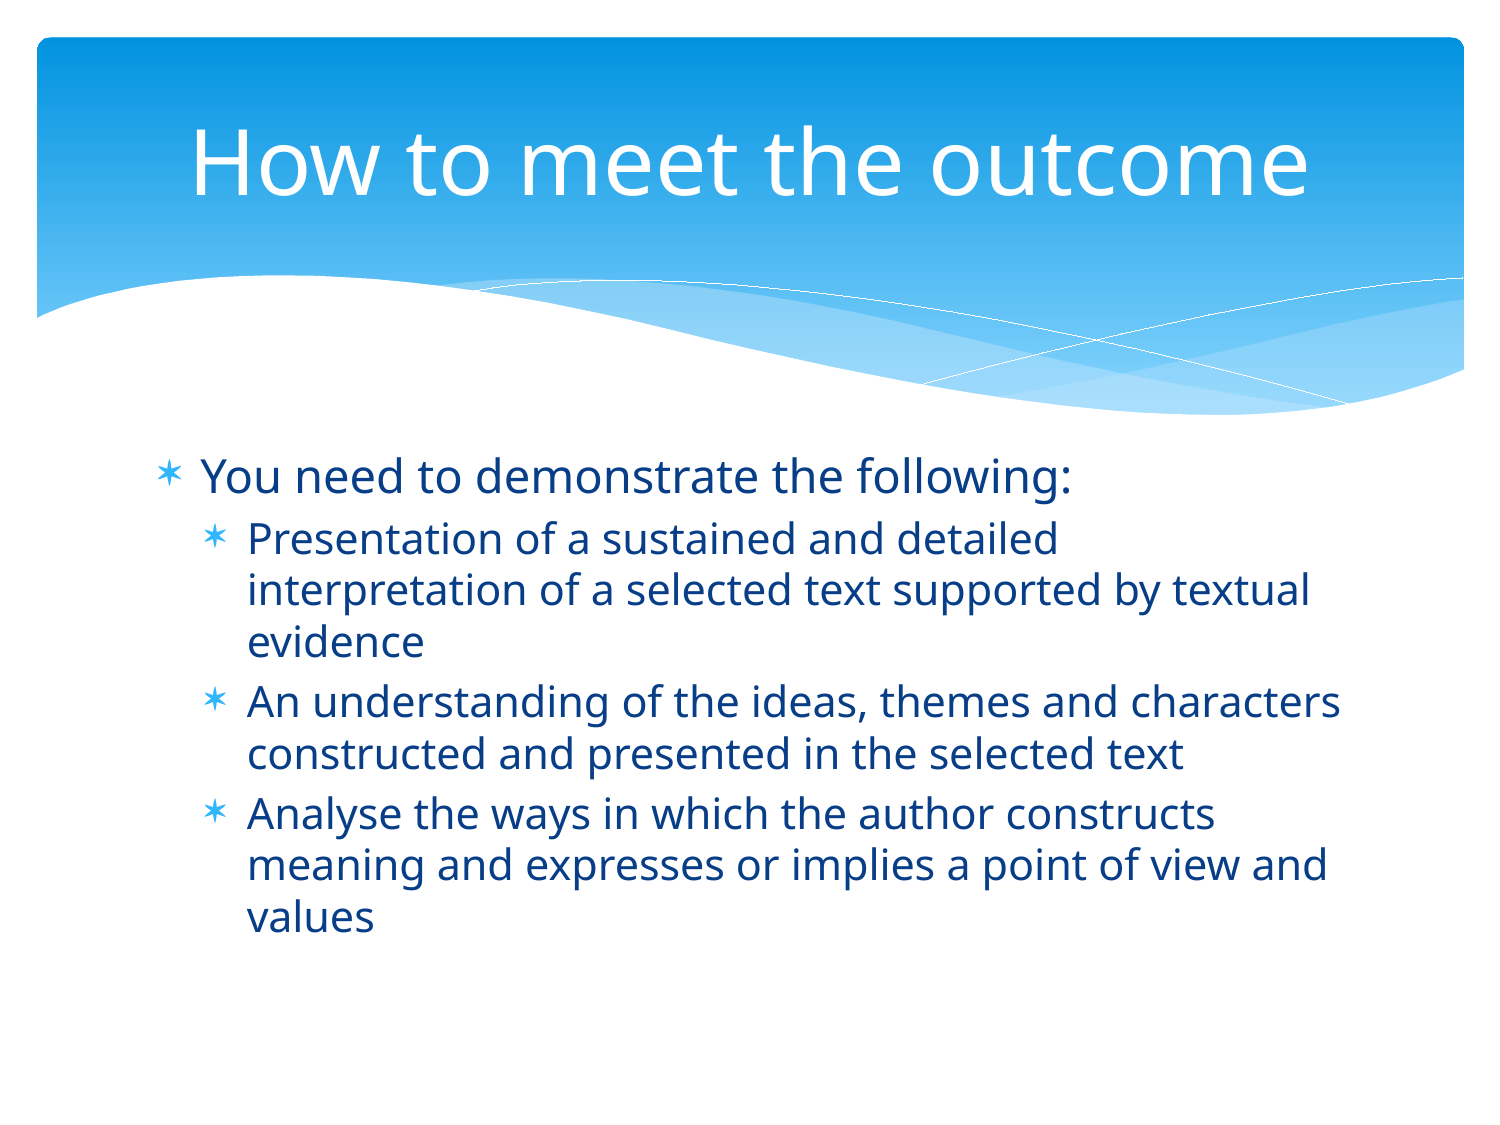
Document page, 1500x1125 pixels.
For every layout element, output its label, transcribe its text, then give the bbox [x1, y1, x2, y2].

list You need to demonstrate the following: Presentation of a sustained and detailed interpretation of a selected text supported by textual evidence An understanding of the ideas, themes and characters constructed and presented in the selected text Analyse the ways in which the author constructs meaning and expresses or implies a point of view and values [143, 438, 1359, 1005]
title How to meet the outcome [75, 55, 1425, 261]
